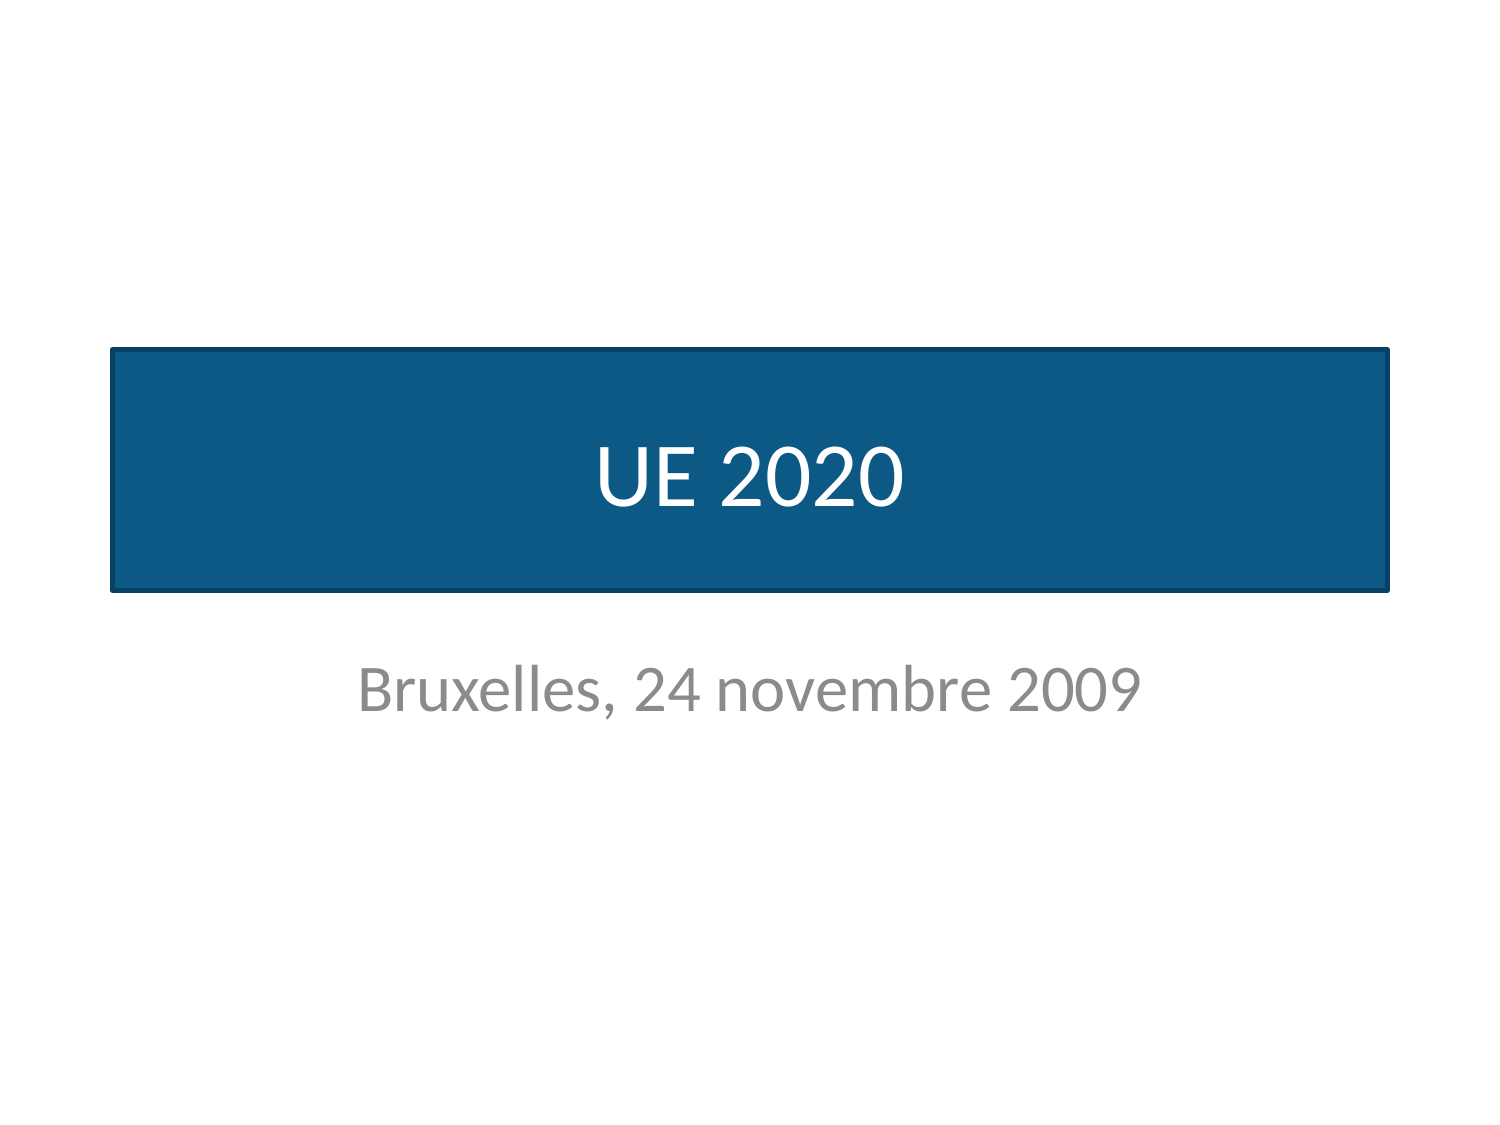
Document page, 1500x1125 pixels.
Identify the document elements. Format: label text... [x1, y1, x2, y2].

title UE 2020 [110, 347, 1390, 593]
subtitle Bruxelles, 24 novembre 2009 [225, 637, 1275, 925]
